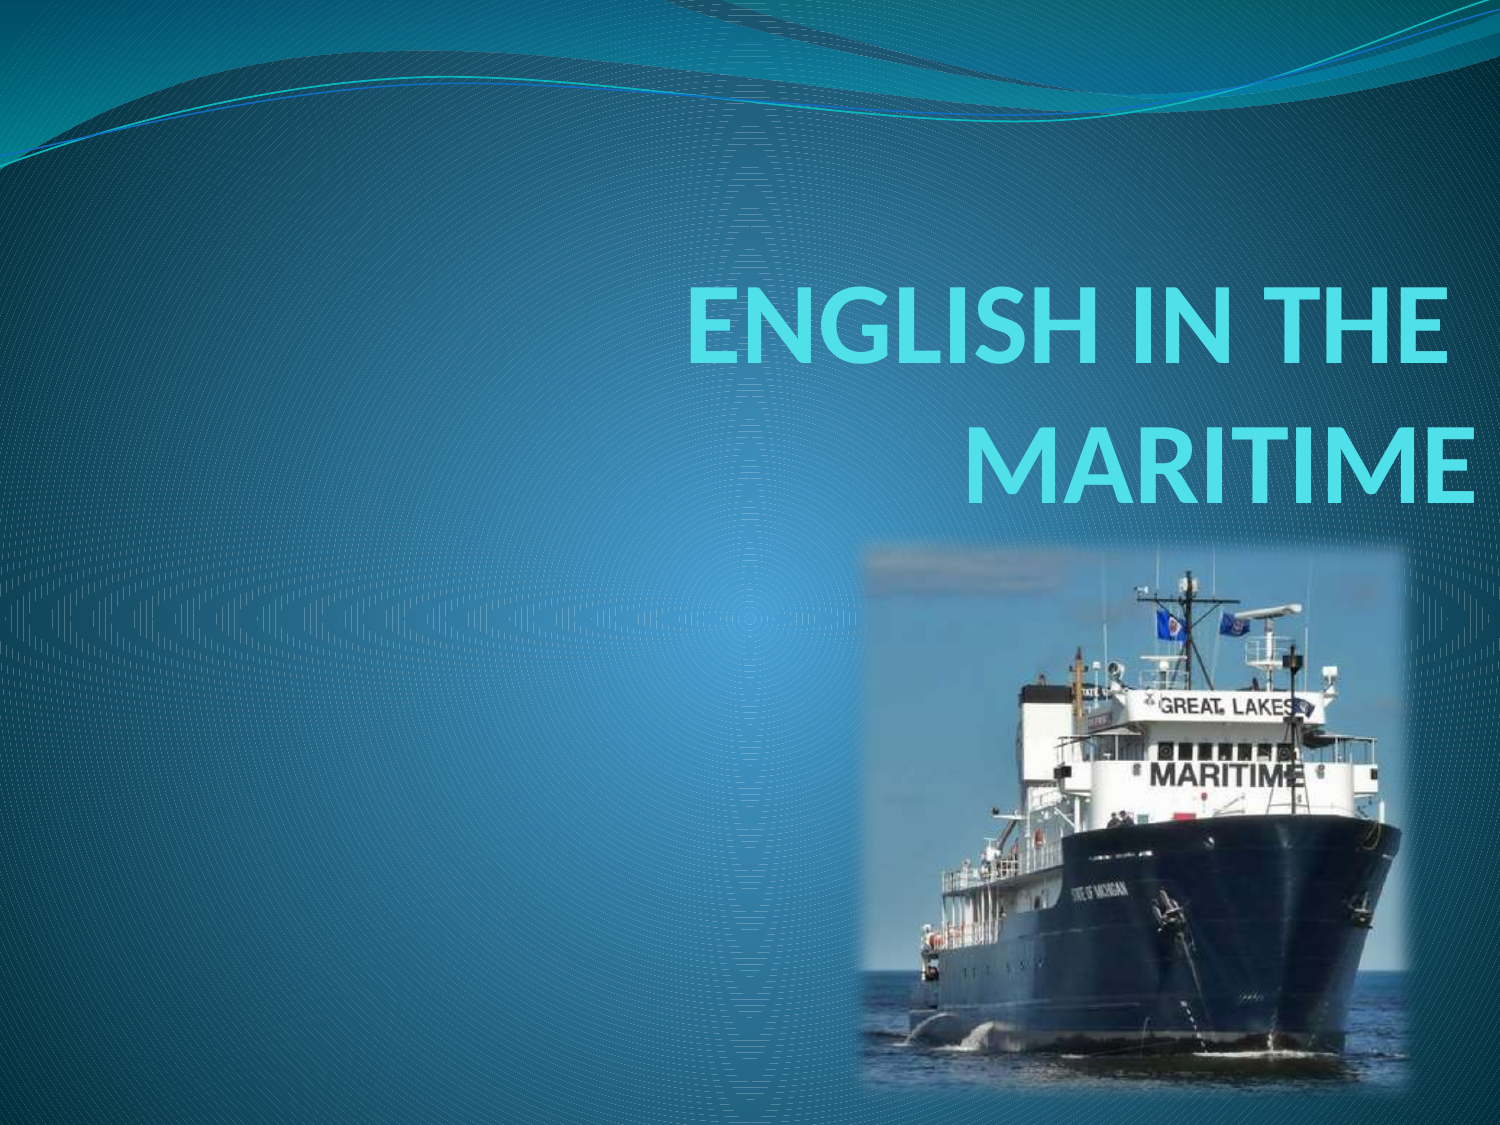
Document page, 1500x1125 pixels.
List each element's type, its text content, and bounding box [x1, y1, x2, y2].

title ENGLISH IN THE MARITIME [171, 149, 1483, 528]
picture [844, 527, 1423, 1107]
